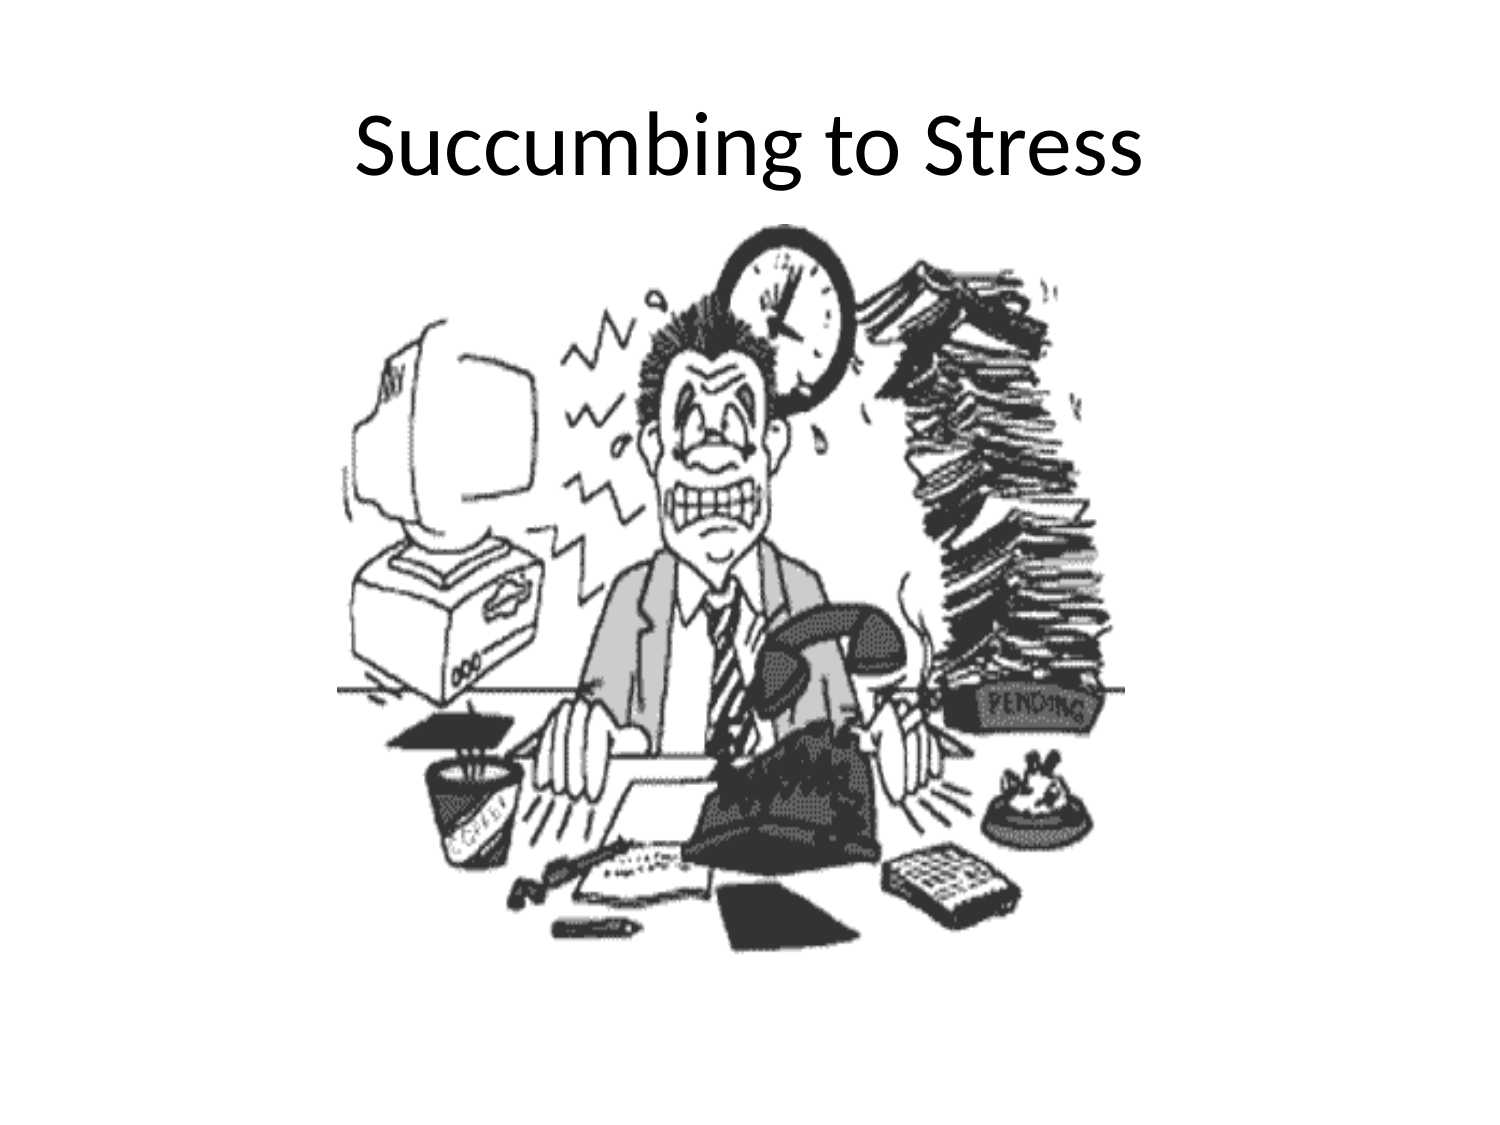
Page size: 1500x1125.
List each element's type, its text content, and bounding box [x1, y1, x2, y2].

title Succumbing to Stress [75, 45, 1425, 233]
picture [337, 224, 1126, 963]
